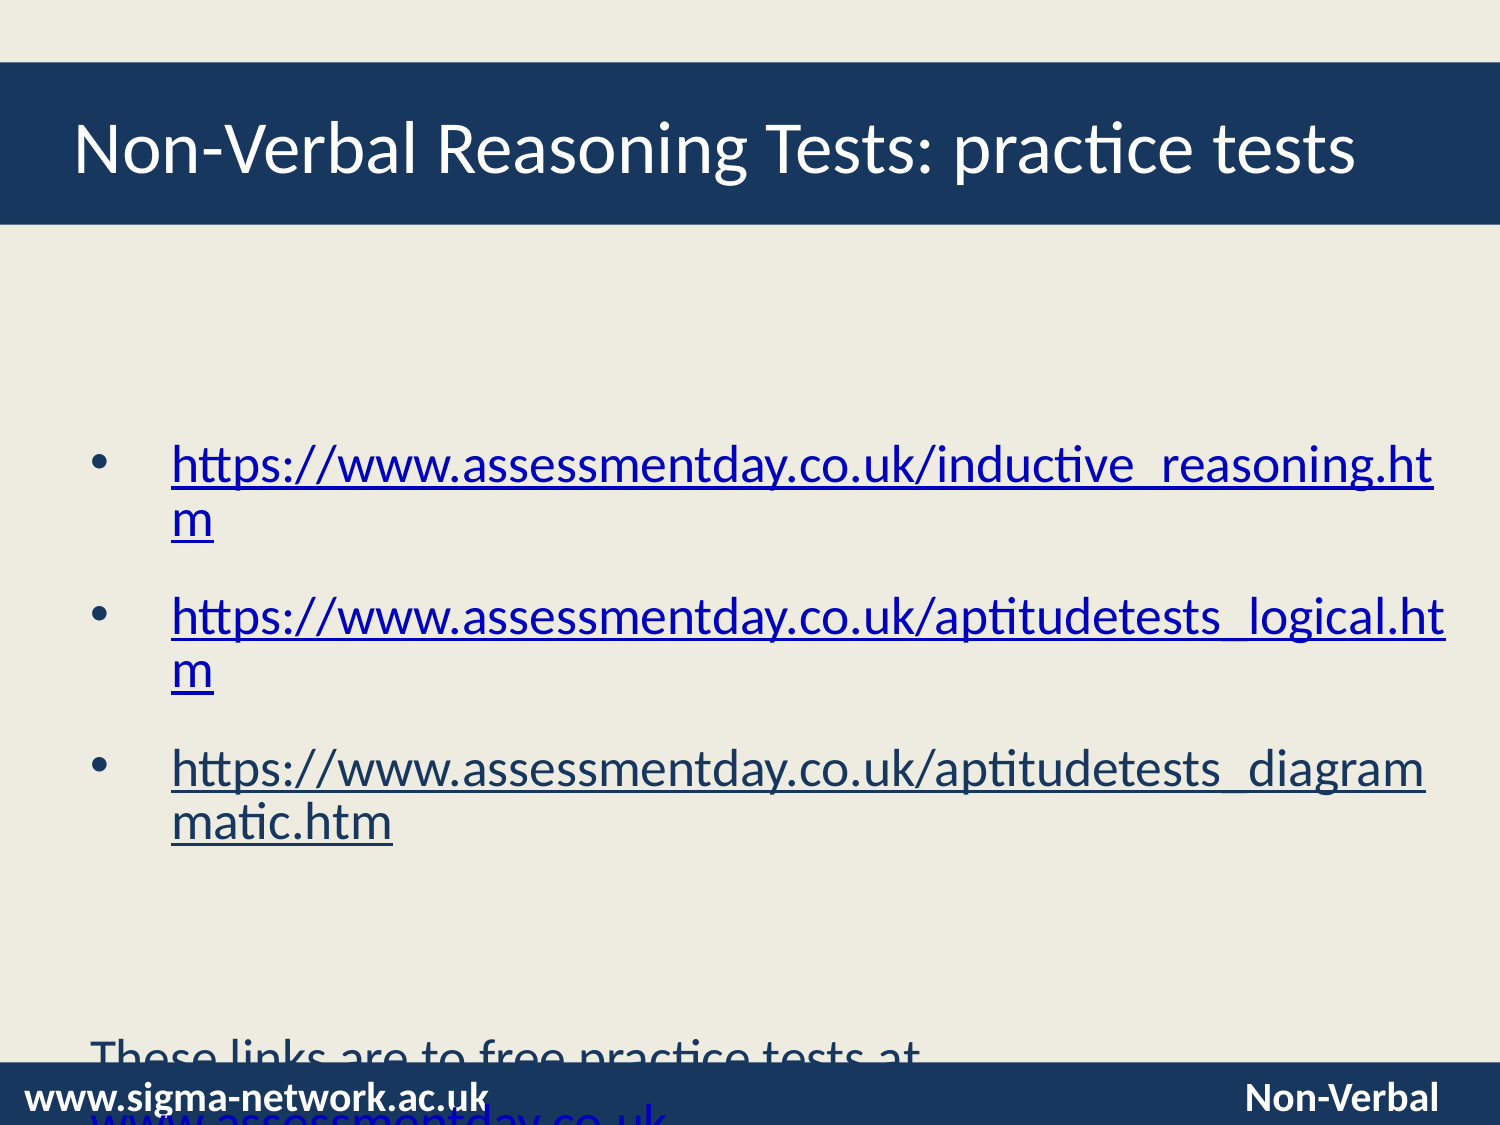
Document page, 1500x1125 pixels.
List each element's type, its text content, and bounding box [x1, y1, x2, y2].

list https://www.assessmentday.co.uk/inductive_reasoning.htm https://www.assessmentday.co.uk/aptitudetests_logical.htm https://www.assessmentday.co.uk/aptitudetests_diagrammatic.htm These links are to free practice tests at www.assessmentday.co.uk [75, 262, 1475, 1005]
title Non-Verbal Reasoning Tests: practice tests [0, 62, 1500, 225]
